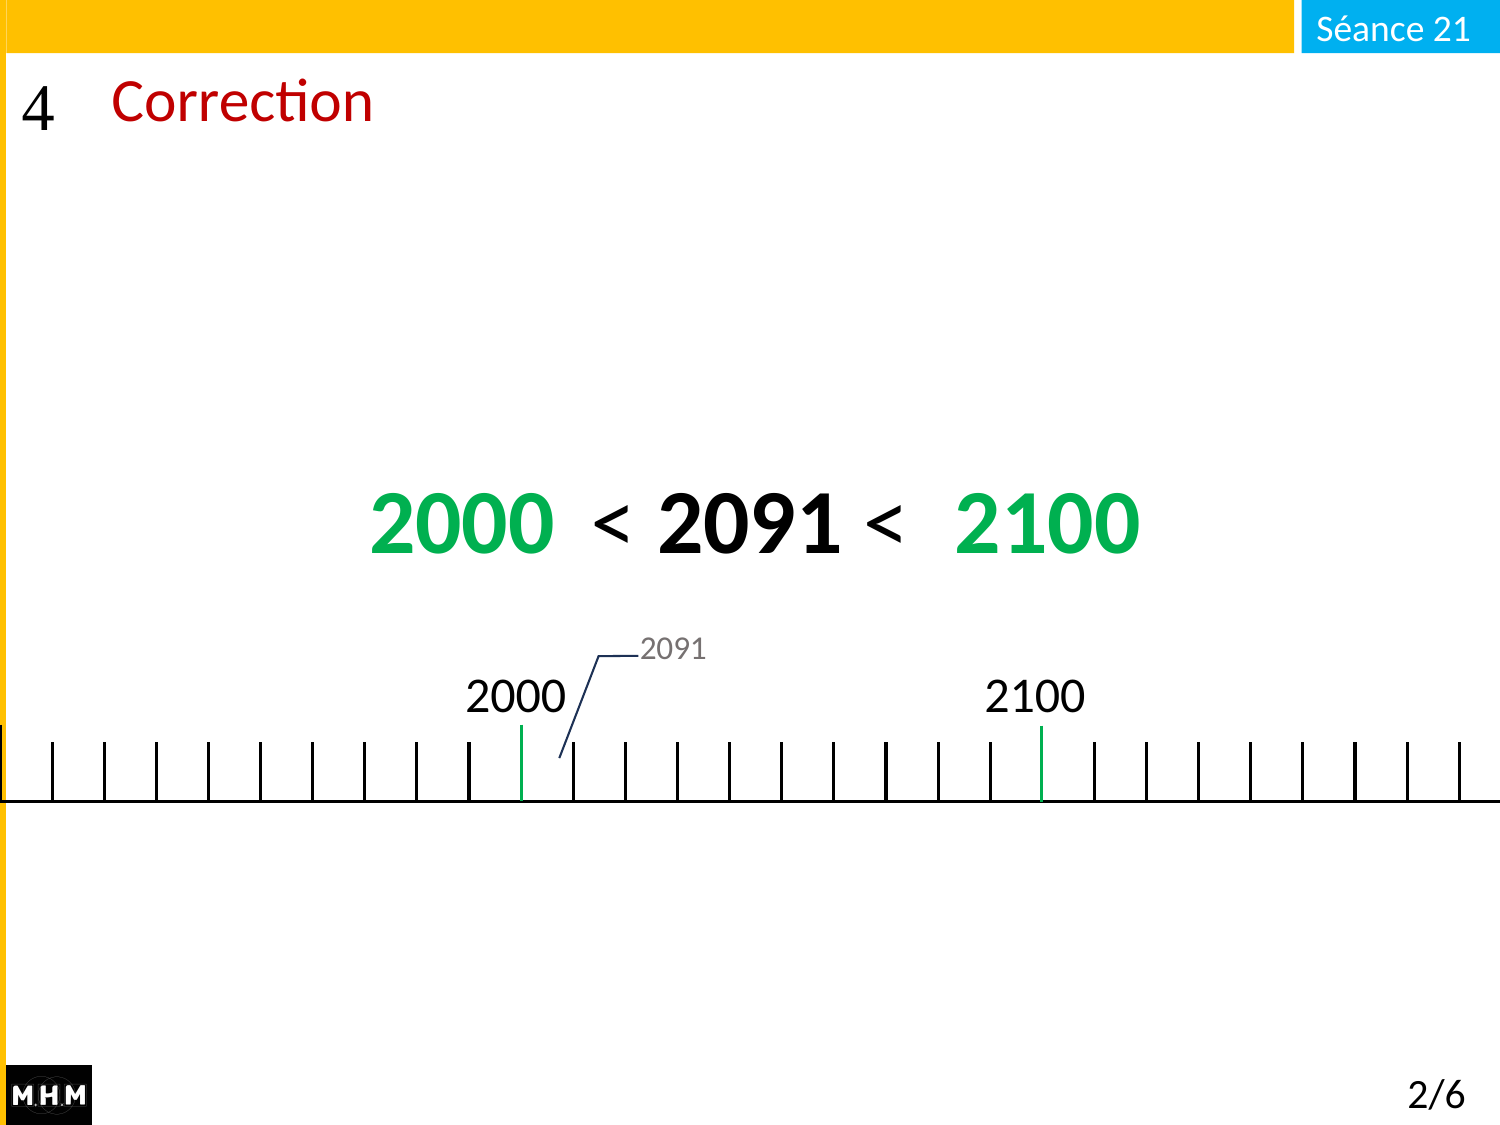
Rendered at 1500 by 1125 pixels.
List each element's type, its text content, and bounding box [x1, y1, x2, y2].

text_box 2100 [925, 454, 1171, 579]
text_box … < 2091 < … [595, 454, 925, 579]
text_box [0, 724, 1500, 803]
picture [6, 1065, 92, 1125]
title Correction [96, 60, 1391, 143]
text_box 2100 [969, 655, 1127, 724]
list 2/6 [1373, 1064, 1500, 1125]
text_box 2000 [450, 655, 593, 724]
text_box 2000 [329, 454, 595, 579]
text_box 2091 [571, 600, 729, 724]
